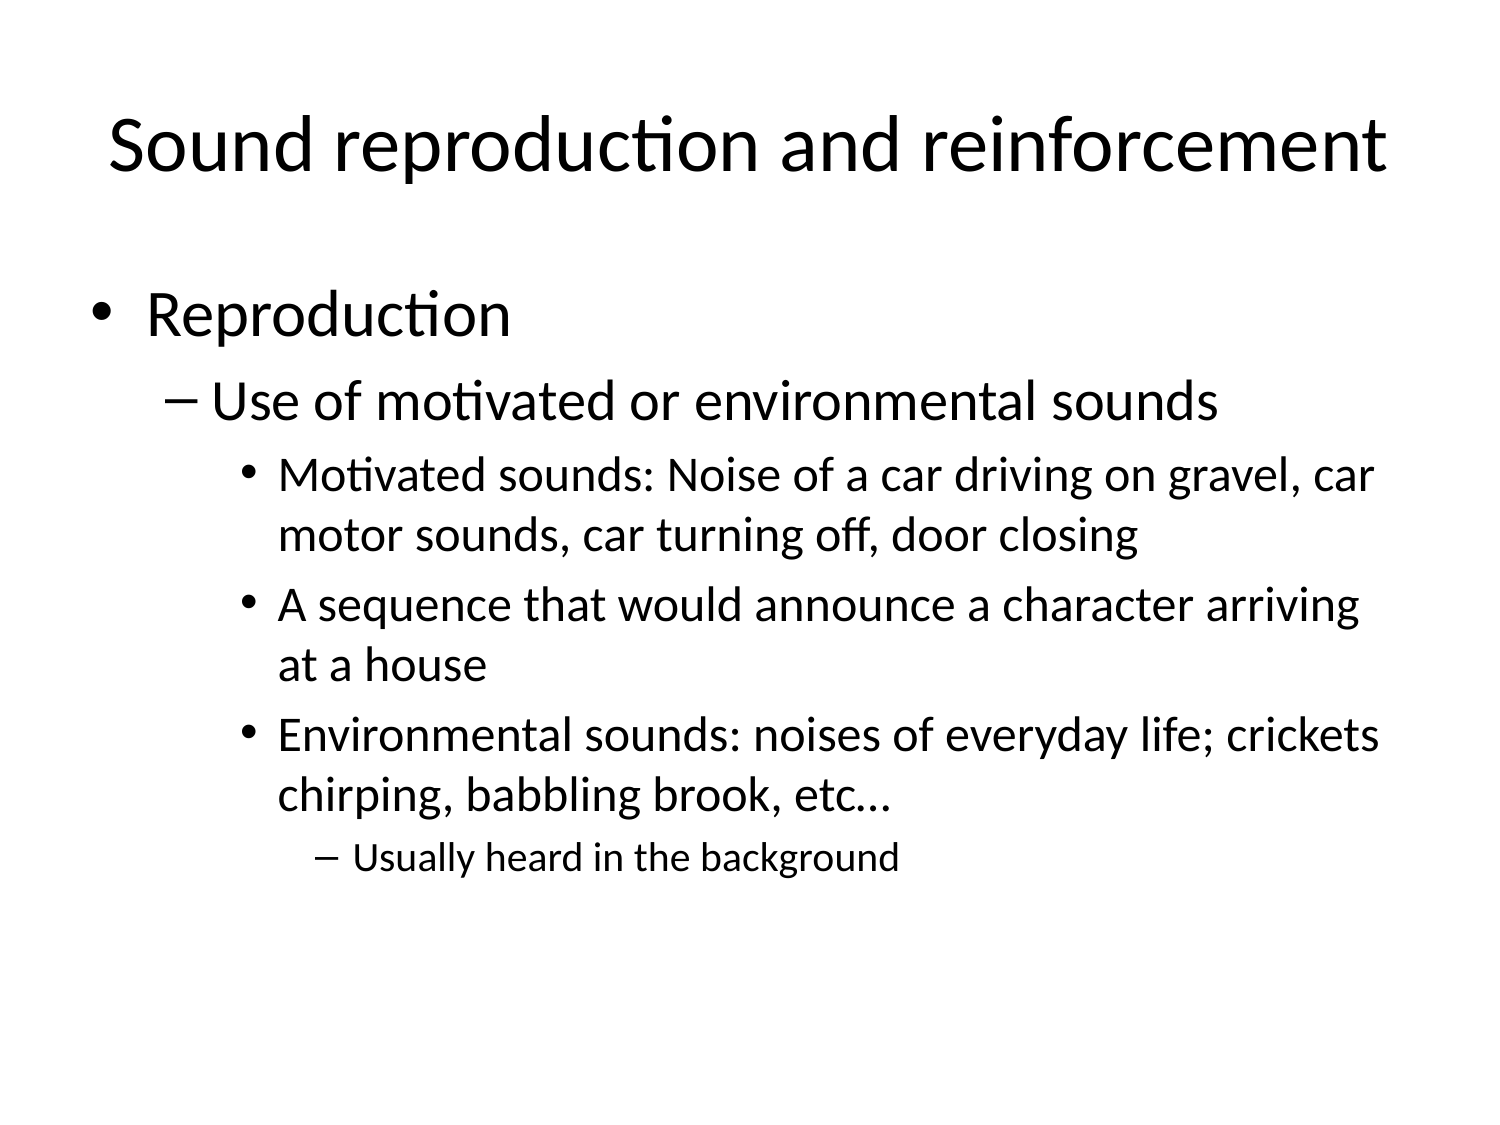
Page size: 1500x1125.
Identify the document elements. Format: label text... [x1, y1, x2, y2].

title Sound reproduction and reinforcement [75, 45, 1425, 233]
list Reproduction Use of motivated or environmental sounds Motivated sounds: Noise of a car driving on gravel, car motor sounds, car turning off, door closing A sequence that would announce a character arriving at a house Environmental sounds: noises of everyday life; crickets chirping, babbling brook, etc… Usually heard in the background [75, 262, 1425, 1005]
